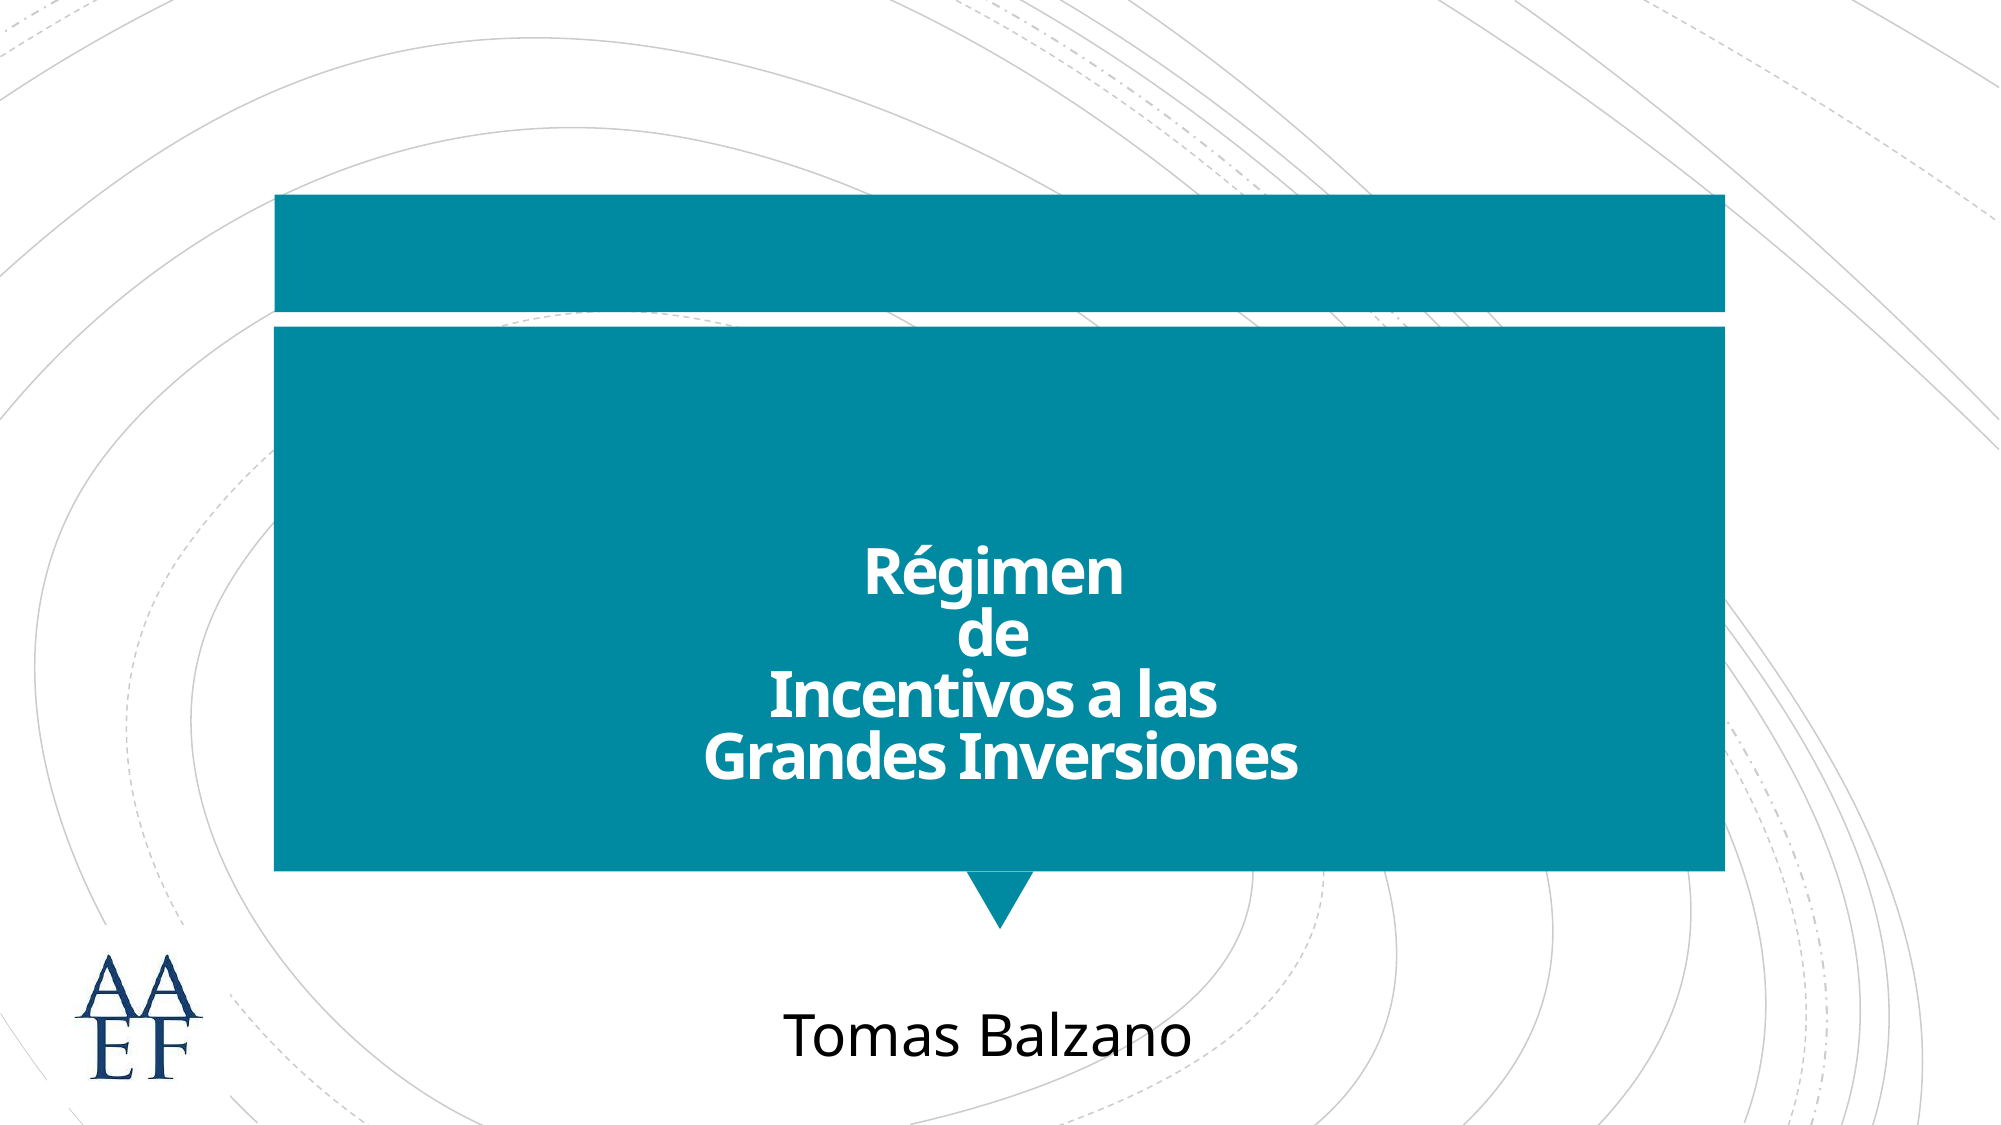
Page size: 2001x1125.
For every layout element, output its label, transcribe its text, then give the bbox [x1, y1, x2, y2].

picture [47, 925, 230, 1108]
title Régimen de Incentivos a las Grandes Inversiones [288, 442, 1713, 792]
subtitle Tomas Balzano [277, 908, 1701, 1125]
